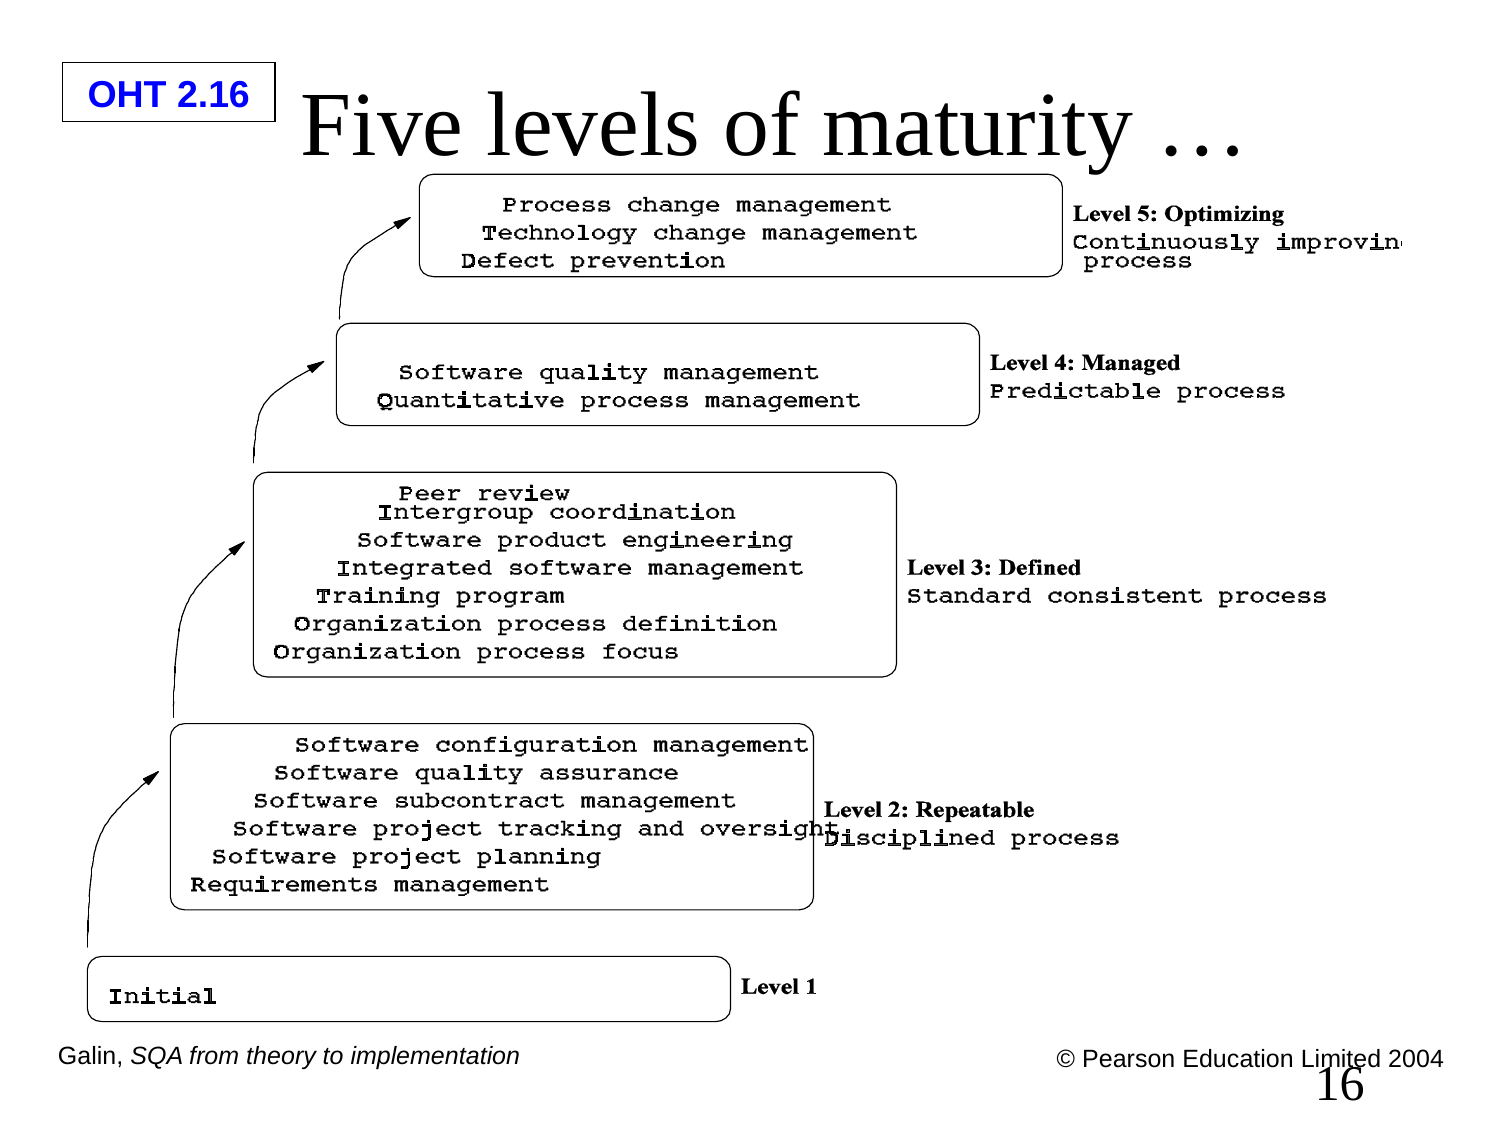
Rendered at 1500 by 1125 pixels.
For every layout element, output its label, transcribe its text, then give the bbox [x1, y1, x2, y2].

slide_number 16 [1299, 1042, 1425, 1103]
title Five levels of maturity … [99, 24, 1451, 213]
picture [85, 172, 1403, 1024]
